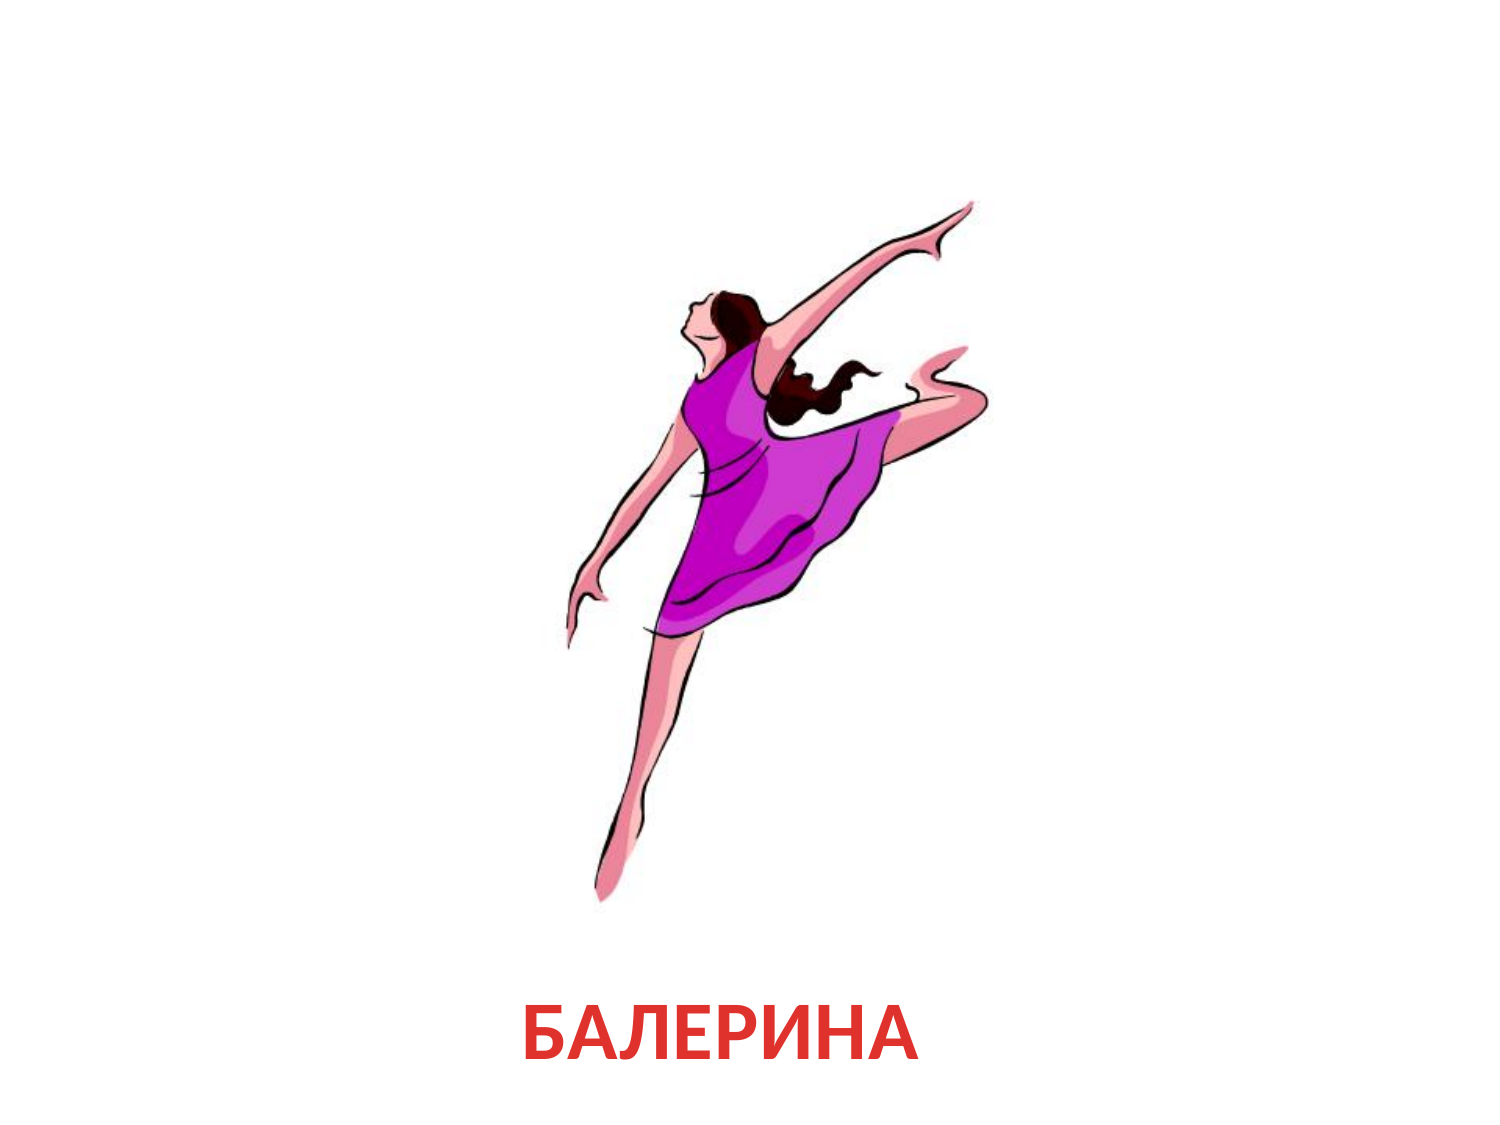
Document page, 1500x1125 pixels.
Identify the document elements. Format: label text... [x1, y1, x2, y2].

picture [218, 125, 1344, 970]
text_box БАЛЕРИНА [383, 979, 1058, 1084]
